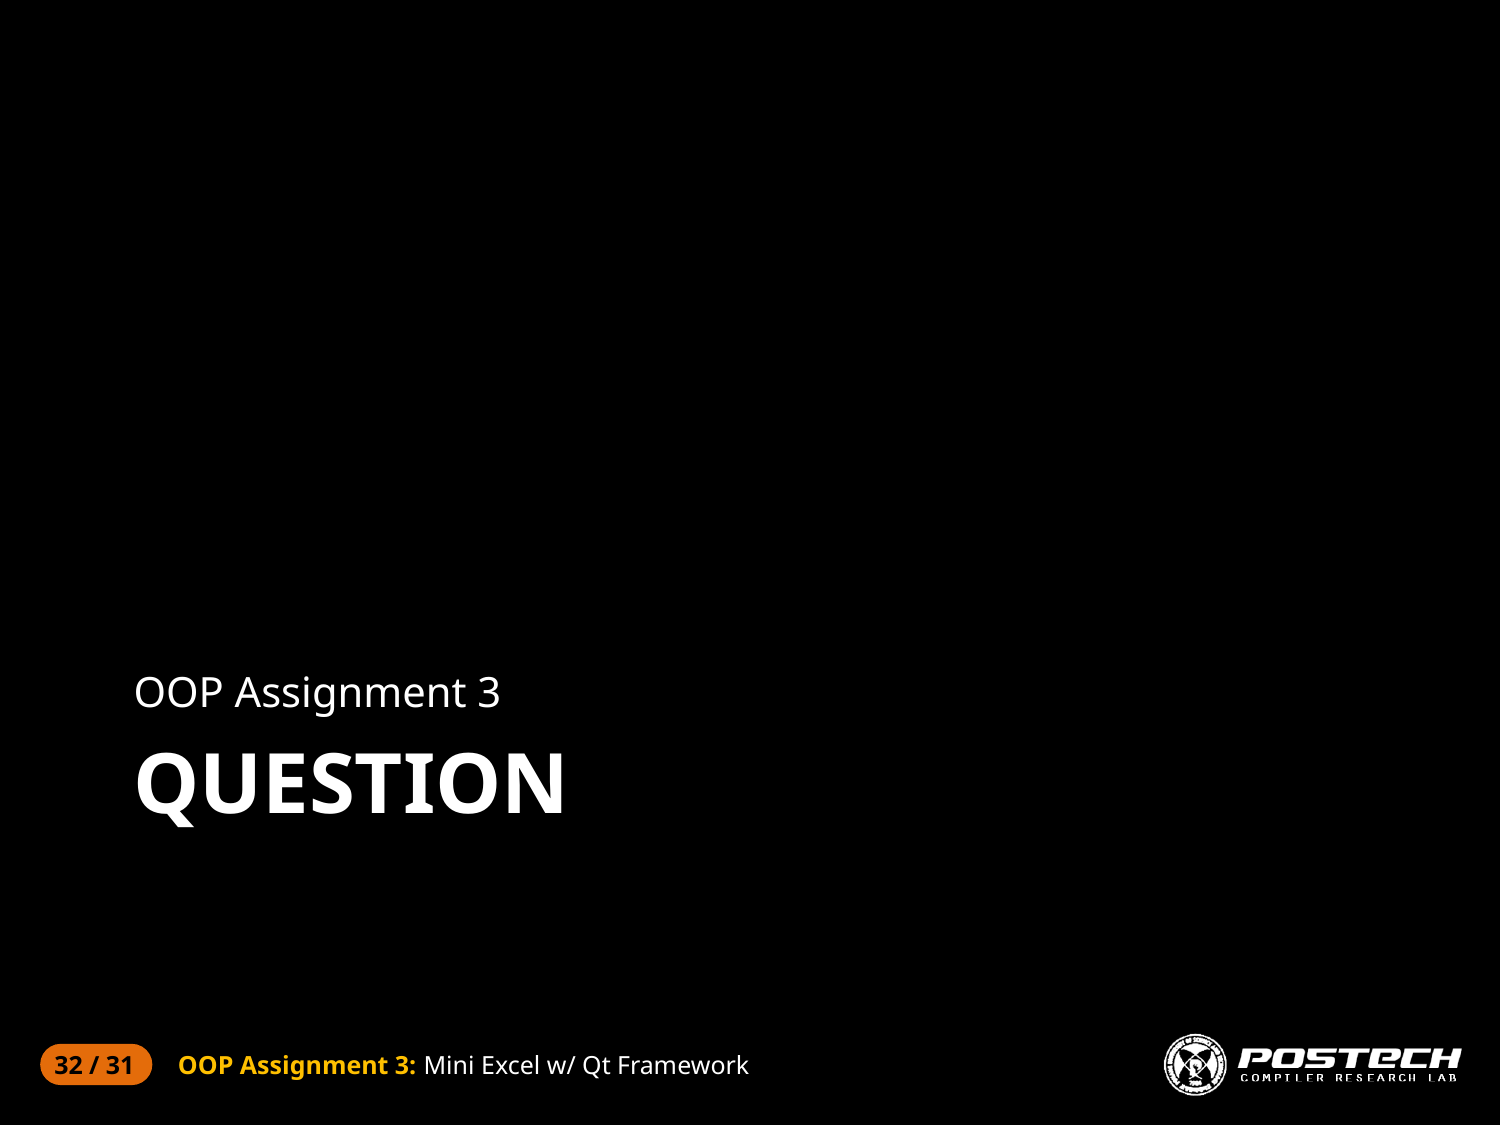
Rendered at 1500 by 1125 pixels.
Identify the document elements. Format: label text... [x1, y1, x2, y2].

list OOP Assignment 3 [118, 476, 1394, 723]
title question [118, 723, 1394, 947]
picture [1227, 1048, 1474, 1094]
